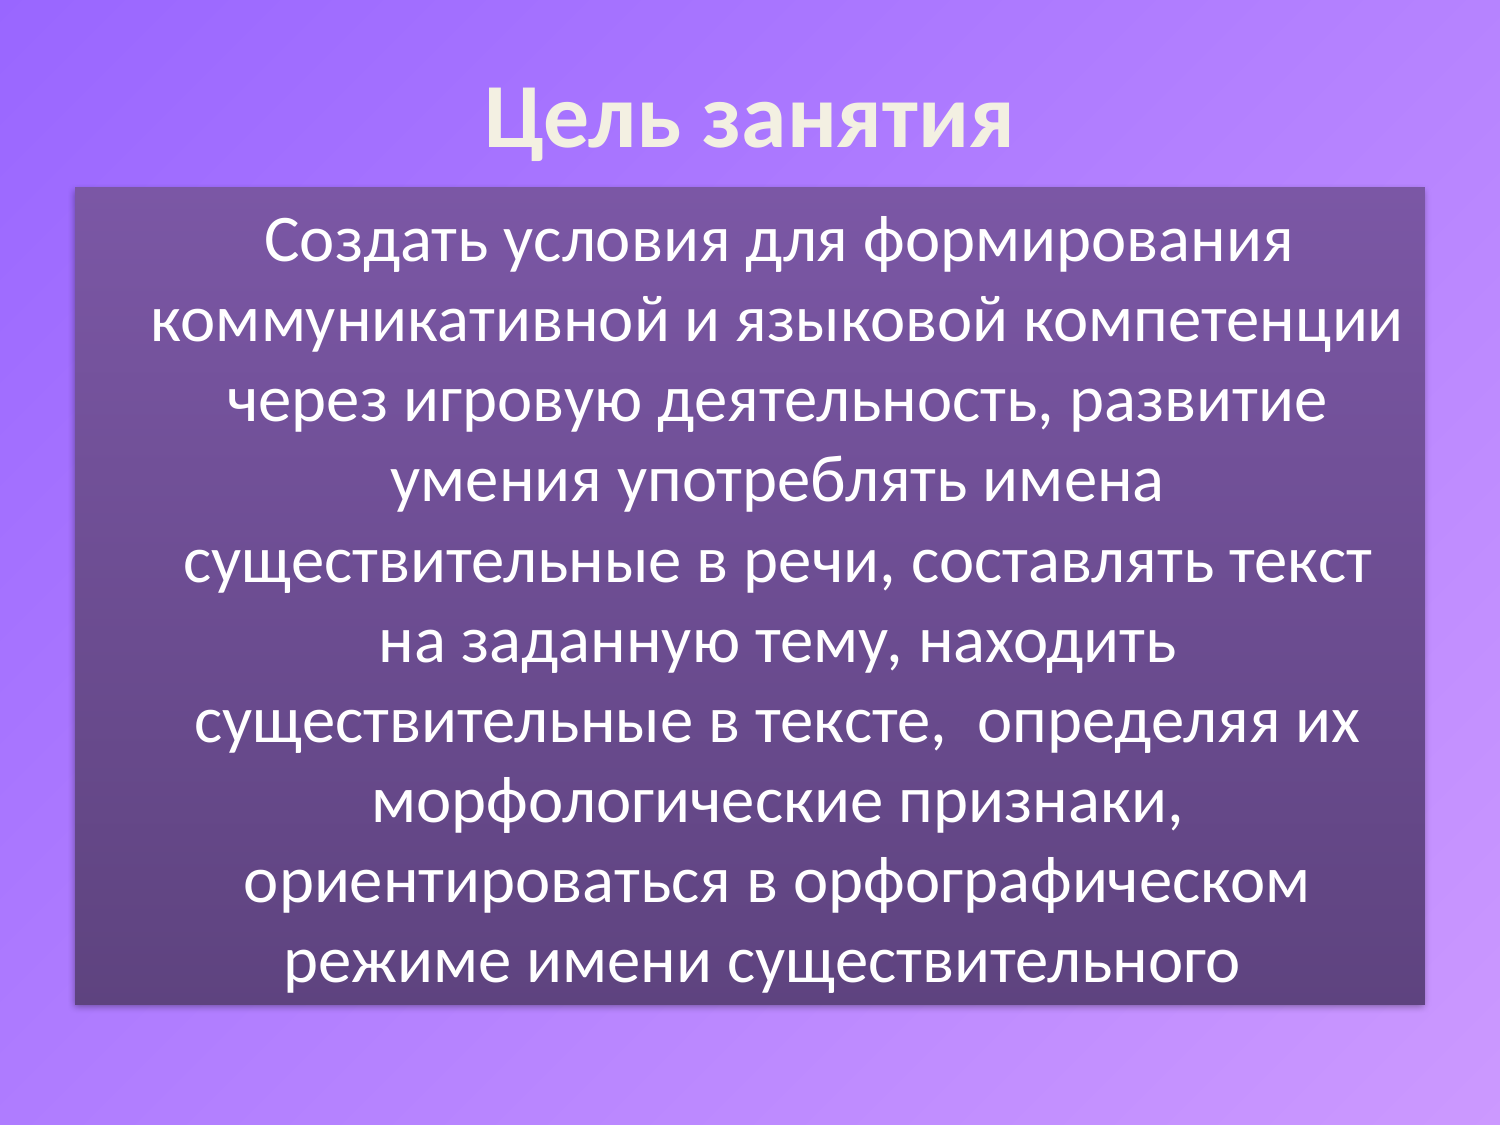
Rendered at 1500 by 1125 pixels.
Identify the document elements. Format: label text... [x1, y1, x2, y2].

title Цель занятия [75, 45, 1425, 176]
list Создать условия для формирования коммуникативной и языковой компетенции через игровую деятельность, развитие умения употреблять имена существительные в речи, составлять текст на заданную тему, находить существительные в тексте, определяя их морфологические признаки, ориентироваться в орфографическом режиме имени существительного [75, 187, 1425, 1005]
